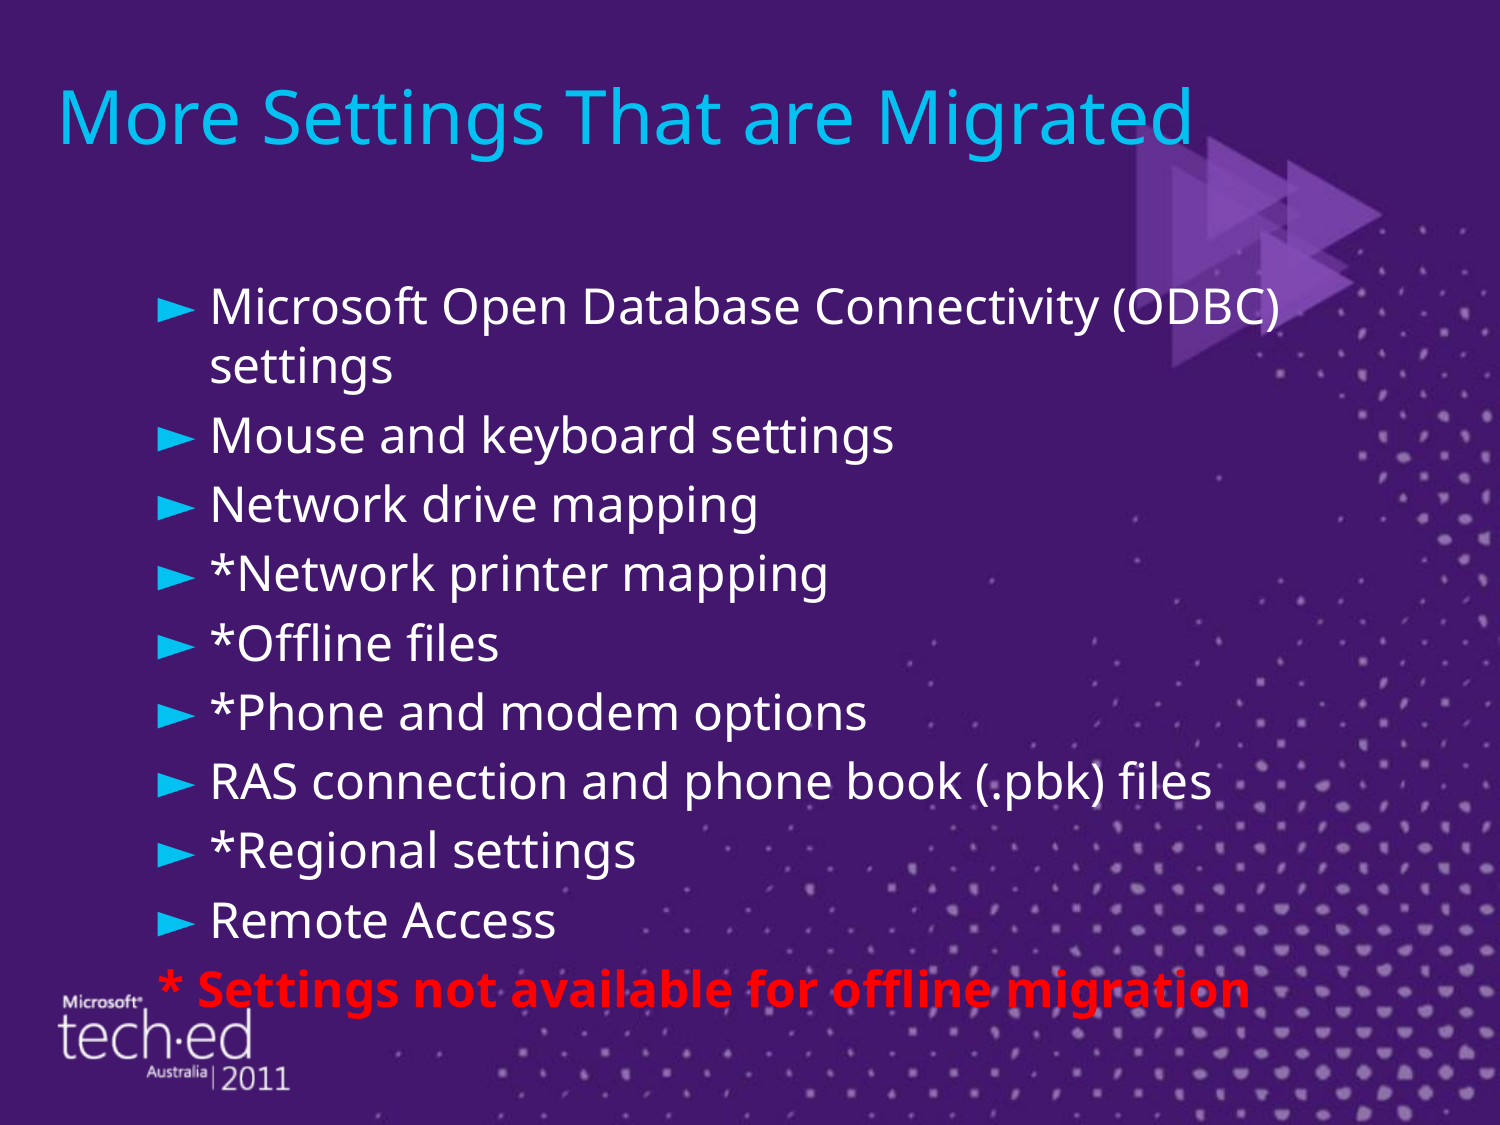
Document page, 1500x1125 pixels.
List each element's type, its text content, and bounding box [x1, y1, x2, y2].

picture [0, 0, 1500, 1125]
title More Settings That are Migrated [41, 64, 1218, 165]
list Microsoft Open Database Connectivity (ODBC) settings Mouse and keyboard settings Network drive mapping *Network printer mapping *Offline files *Phone and modem options RAS connection and phone book (.pbk) files *Regional settings Remote Access * Settings not available for offline migration [142, 267, 1355, 1025]
